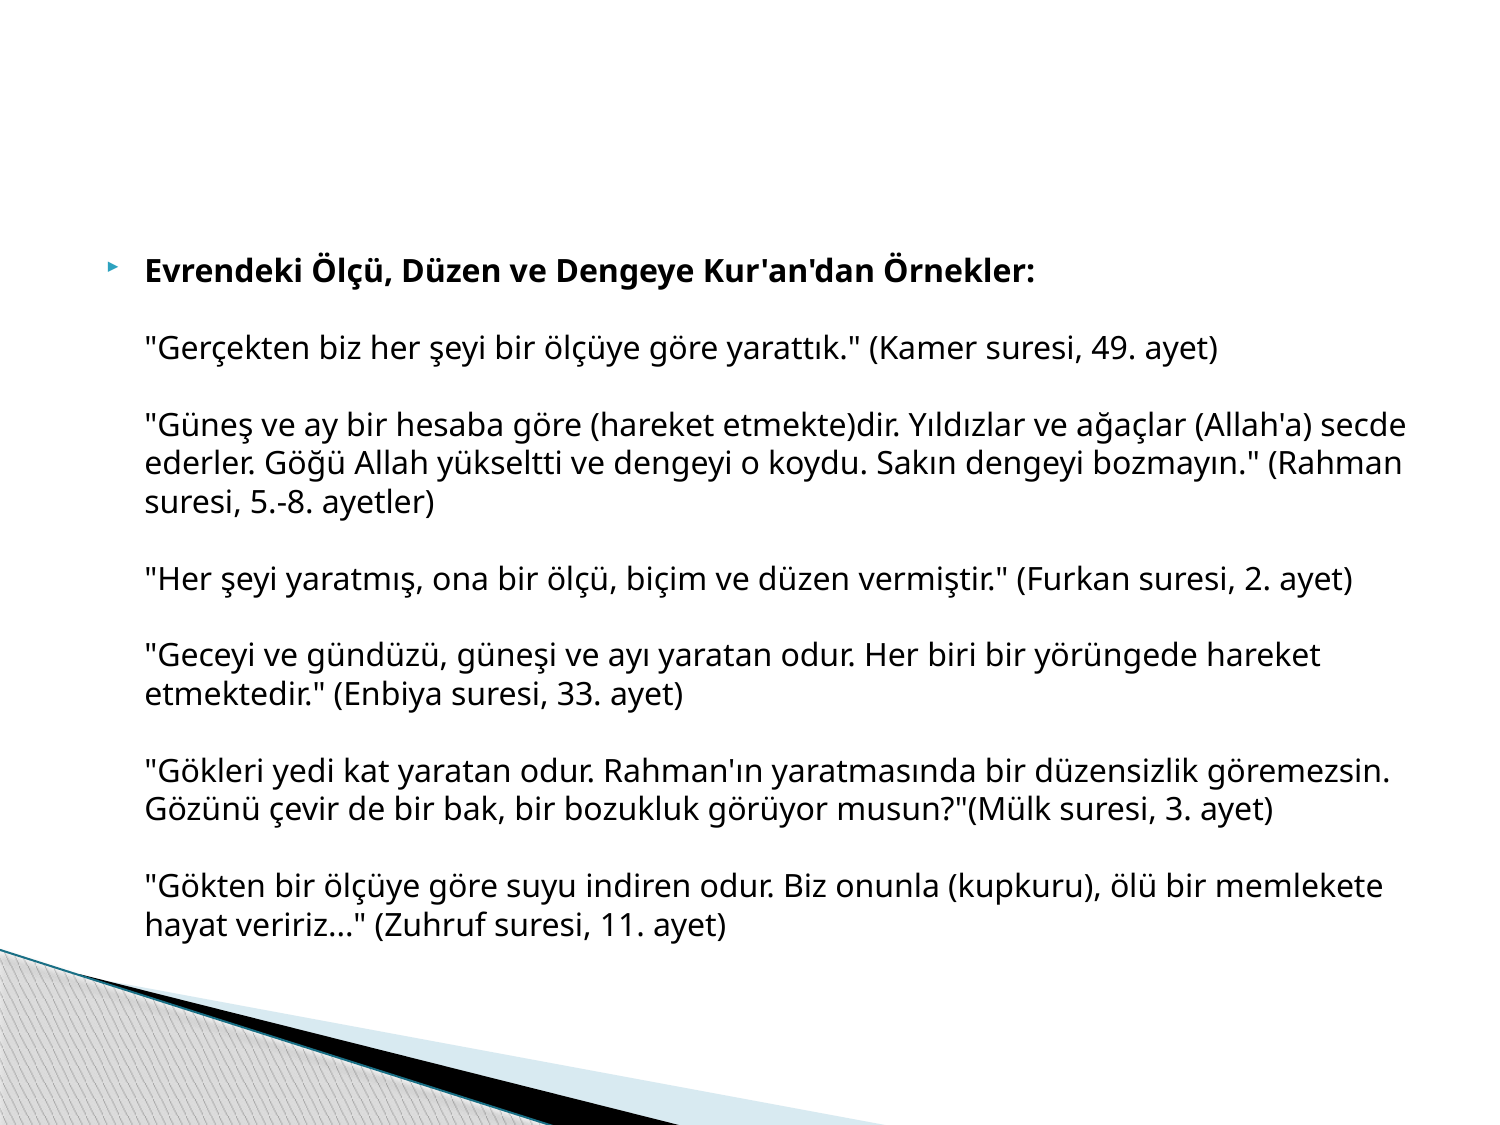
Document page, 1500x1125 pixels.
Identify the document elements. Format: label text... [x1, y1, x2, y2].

list Evrendeki Ölçü, Düzen ve Dengeye Kur'an'dan Örnekler: "Gerçekten biz her şeyi bir ölçüye göre yarattık." (Kamer suresi, 49. ayet) "Güneş ve ay bir hesaba göre (hareket etmekte)dir. Yıldızlar ve ağaçlar (Allah'a) secde ederler. Göğü Allah yükseltti ve dengeyi o koydu. Sakın dengeyi bozmayın." (Rahman suresi, 5.-8. ayetler) "Her şeyi yaratmış, ona bir ölçü, biçim ve düzen vermiştir." (Furkan suresi, 2. ayet) "Geceyi ve gündüzü, güneşi ve ayı yaratan odur. Her biri bir yörüngede hareket etmektedir." (Enbiya suresi, 33. ayet) "Gökleri yedi kat yaratan odur. Rahman'ın yaratmasında bir düzensizlik göremezsin. Gözünü çevir de bir bak, bir bozukluk görüyor musun?"(Mülk suresi, 3. ayet) "Gökten bir ölçüye göre suyu indiren odur. Biz onunla (kupkuru), ölü bir memlekete hayat veririz..." (Zuhruf suresi, 11. ayet) [75, 243, 1425, 986]
